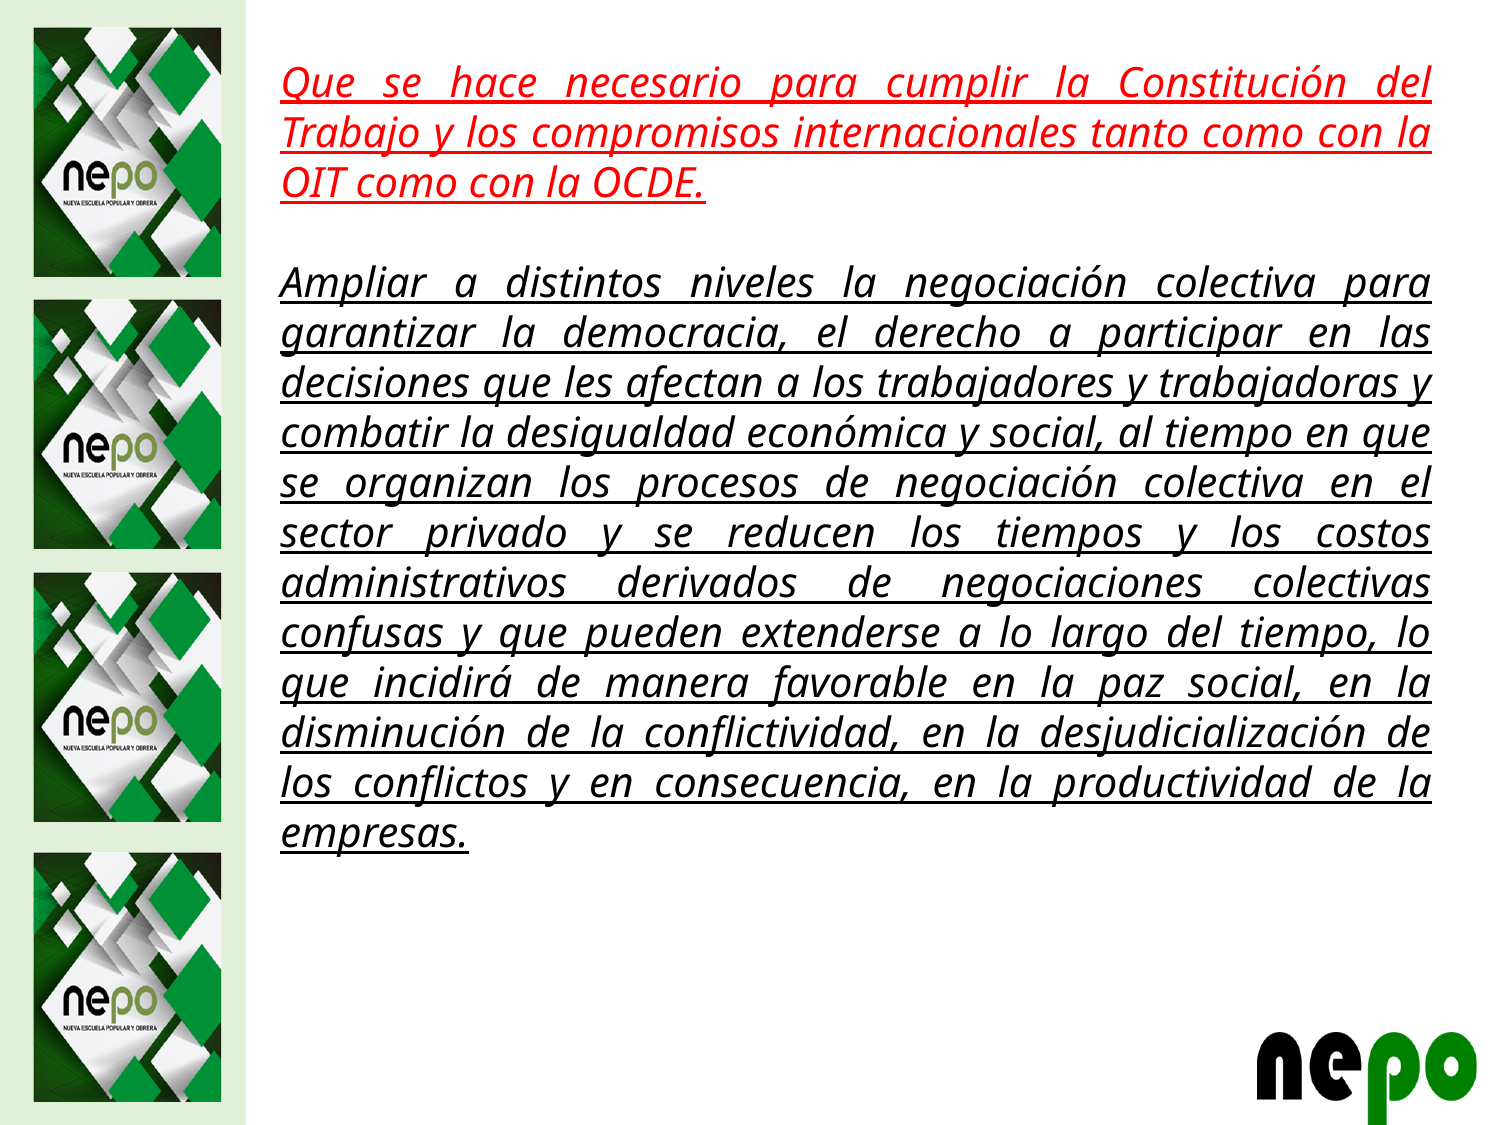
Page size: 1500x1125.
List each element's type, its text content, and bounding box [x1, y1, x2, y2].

picture [0, 0, 246, 1125]
text_box Que se hace necesario para cumplir la Constitución del Trabajo y los compromisos internacionales tanto como con la OIT como con la OCDE. Ampliar a distintos niveles la negociación colectiva para garantizar la democracia, el derecho a participar en las decisiones que les afectan a los trabajadores y trabajadoras y combatir la desigualdad económica y social, al tiempo en que se organizan los procesos de negociación colectiva en el sector privado y se reducen los tiempos y los costos administrativos derivados de negociaciones colectivas confusas y que pueden extenderse a lo largo del tiempo, lo que incidirá de manera favorable en la paz social, en la disminución de la conflictividad, en la desjudicialización de los conflictos y en consecuencia, en la productividad de la empresas. [265, 0, 1447, 864]
picture [1257, 1032, 1477, 1125]
